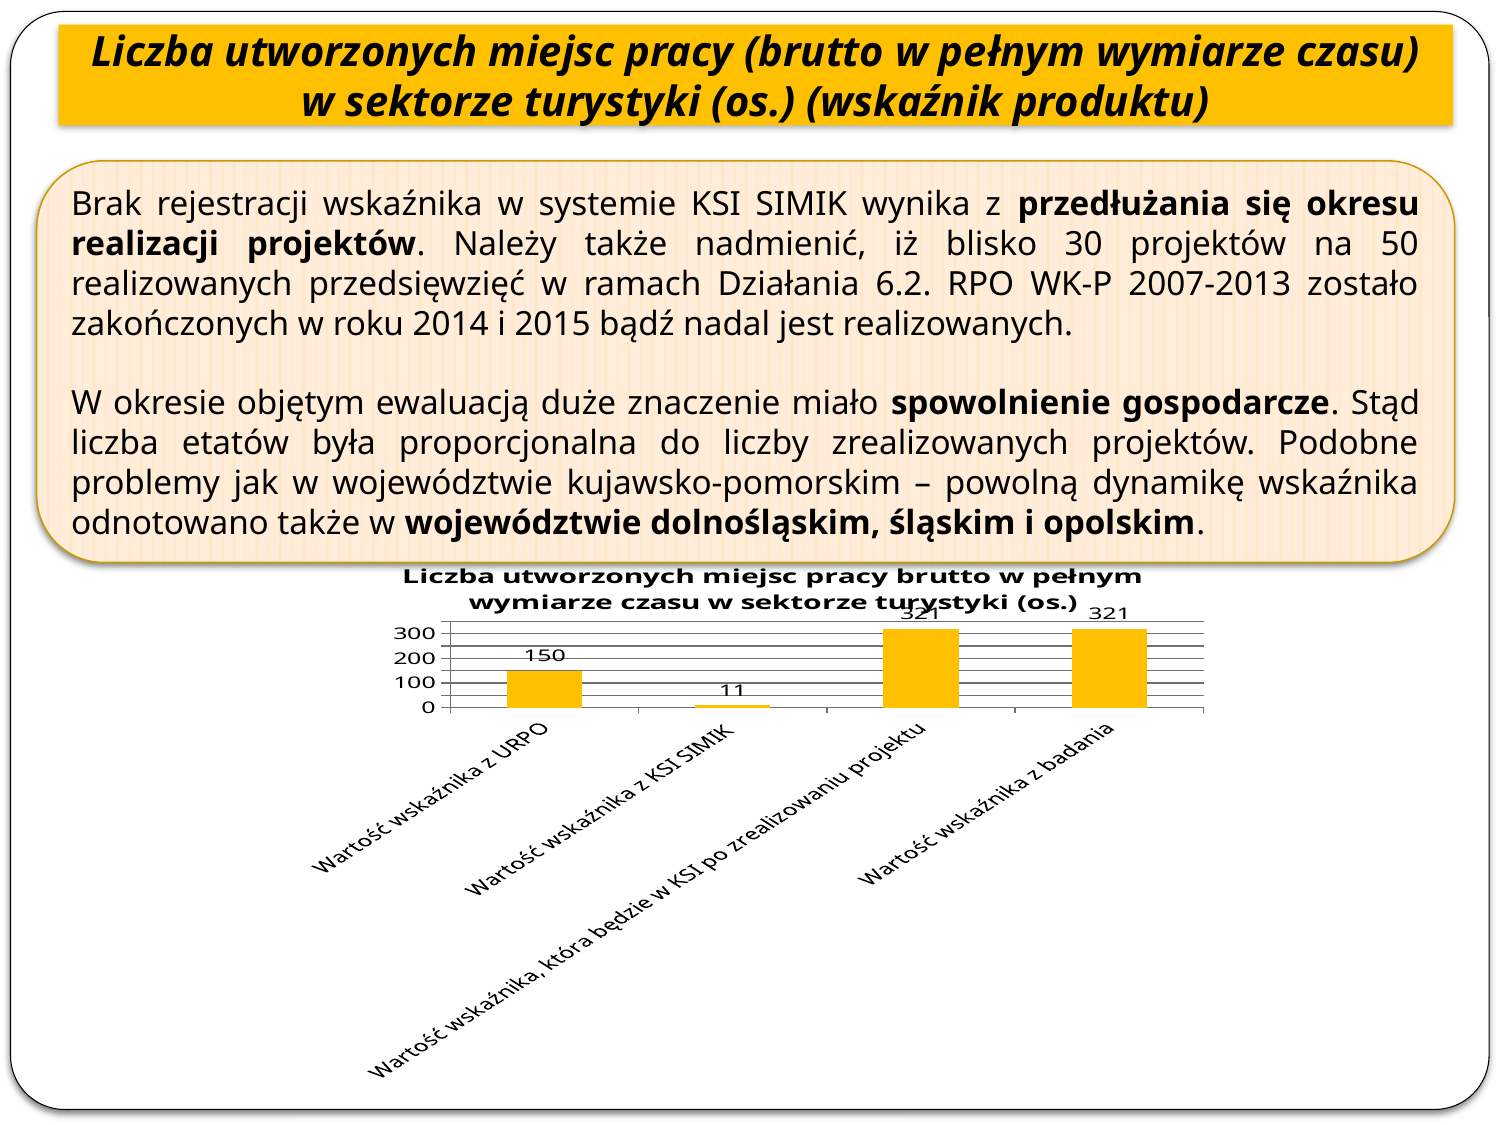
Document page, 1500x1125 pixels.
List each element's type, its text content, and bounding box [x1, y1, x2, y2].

chart [277, 538, 1223, 1084]
text_box [374, 282, 1125, 342]
text_box Brak rejestracji wskaźnika w systemie KSI SIMIK wynika z przedłużania się okresu realizacji projektów. Należy także nadmienić, iż blisko 30 projektów na 50 realizowanych przedsięwzięć w ramach Działania 6.2. RPO WK-P 2007-2013 zostało zakończonych w roku 2014 i 2015 bądź nadal jest realizowanych. W okresie objętym ewaluacją duże znaczenie miało spowolnienie gospodarcze. Stąd liczba etatów była proporcjonalna do liczby zrealizowanych projektów. Podobne problemy jak w województwie kujawsko-pomorskim – powolną dynamikę wskaźnika odnotowano także w województwie dolnośląskim, śląskim i opolskim. [35, 160, 1456, 564]
text_box Liczba utworzonych miejsc pracy (brutto w pełnym wymiarze czasu) w sektorze turystyki (os.) (wskaźnik produktu) [58, 24, 1453, 126]
